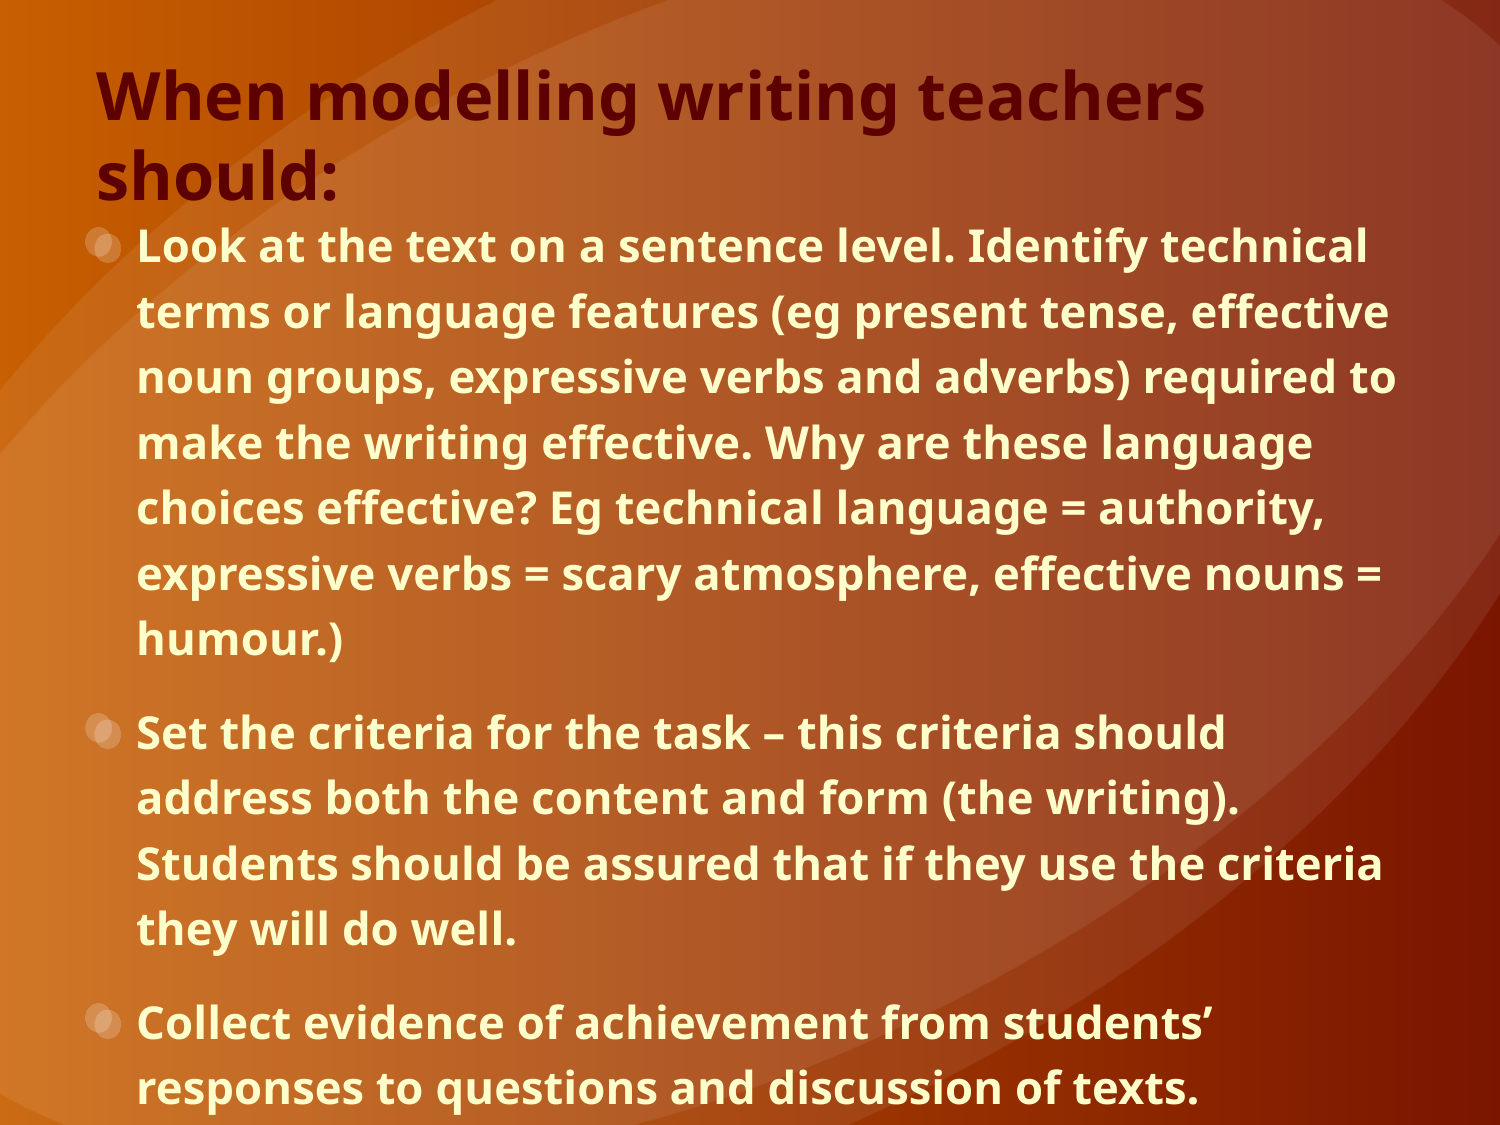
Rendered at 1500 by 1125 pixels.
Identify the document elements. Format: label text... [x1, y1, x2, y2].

text_box Look at the text on a sentence level. Identify technical terms or language features (eg present tense, effective noun groups, expressive verbs and adverbs) required to make the writing effective. Why are these language choices effective? Eg technical language = authority, expressive verbs = scary atmosphere, effective nouns = humour.) Set the criteria for the task – this criteria should address both the content and form (the writing). Students should be assured that if they use the criteria they will do well. Collect evidence of achievement from students’ responses to questions and discussion of texts. [70, 199, 1417, 1125]
picture [85, 713, 121, 749]
picture [85, 227, 121, 263]
text_box When modelling writing teachers should: [81, 46, 1360, 222]
picture [0, 0, 1500, 1125]
picture [85, 1003, 121, 1039]
